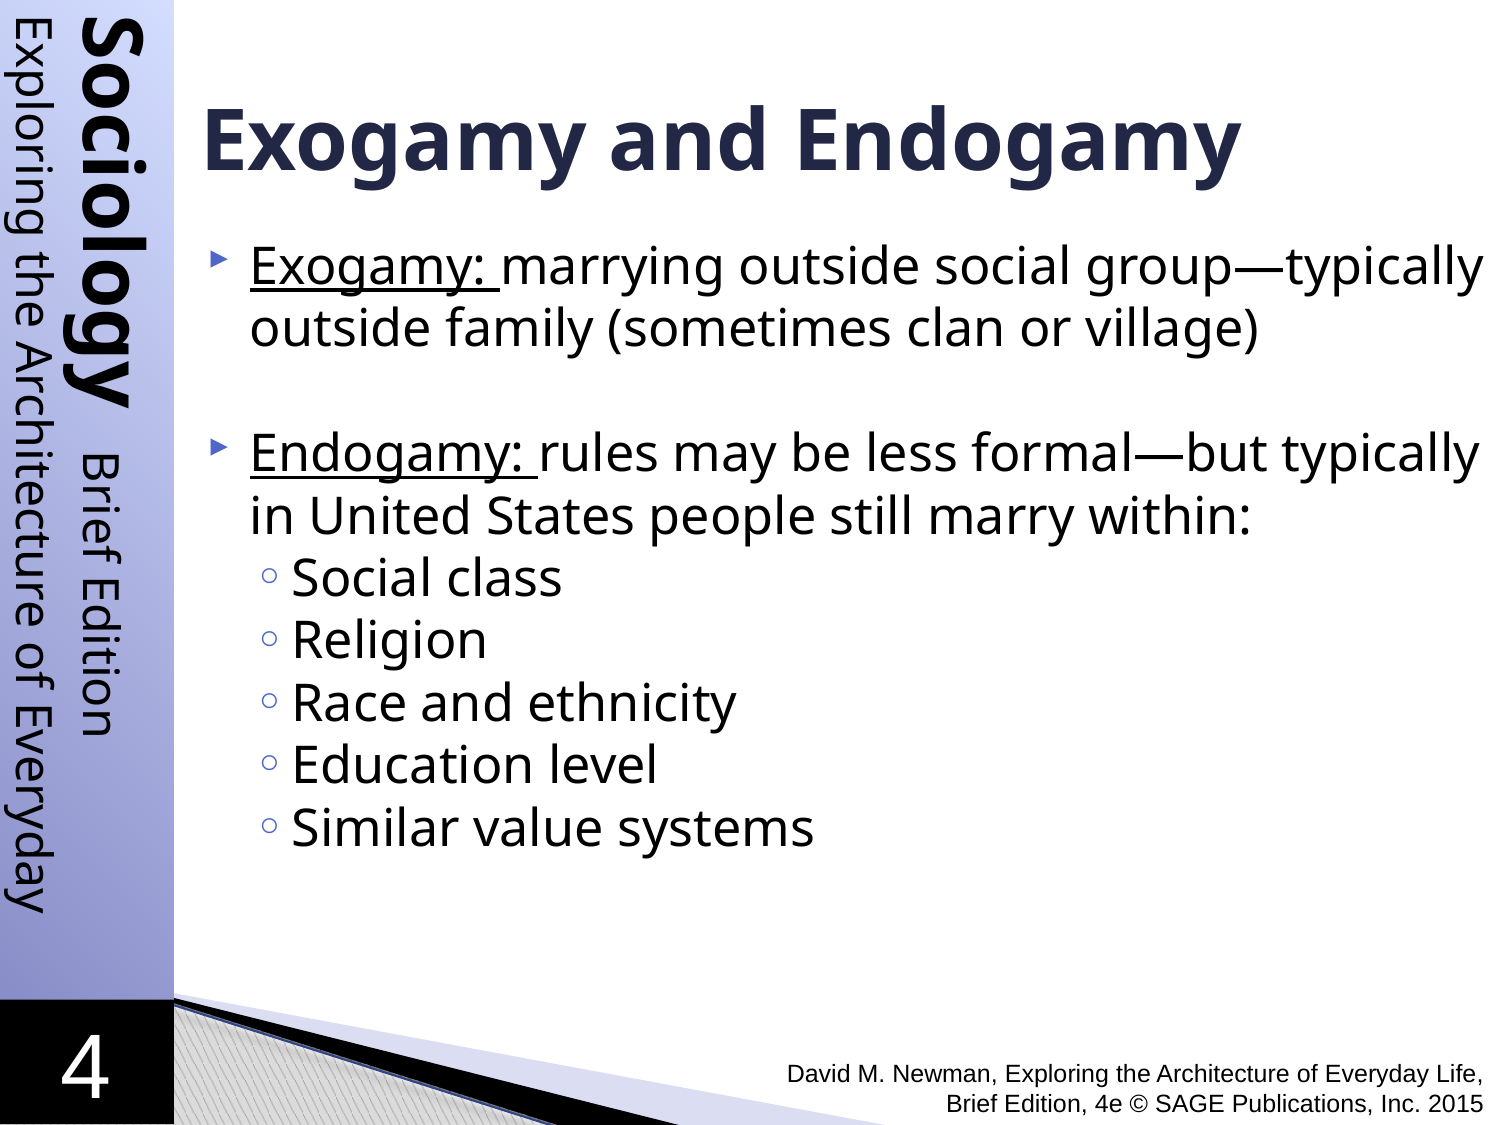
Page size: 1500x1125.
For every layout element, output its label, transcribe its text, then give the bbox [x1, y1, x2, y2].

list Exogamy: marrying outside social group—typically outside family (sometimes clan or village) Endogamy: rules may be less formal—but typically in United States people still marry within: Social class Religion Race and ethnicity Education level Similar value systems [174, 224, 1500, 968]
footer David M. Newman, Exploring the Architecture of Everyday Life, Brief Edition, 4e © SAGE Publications, Inc. 2015 [762, 1065, 1500, 1125]
title Exogamy and Endogamy [200, 0, 1500, 188]
picture [174, 1003, 558, 1125]
